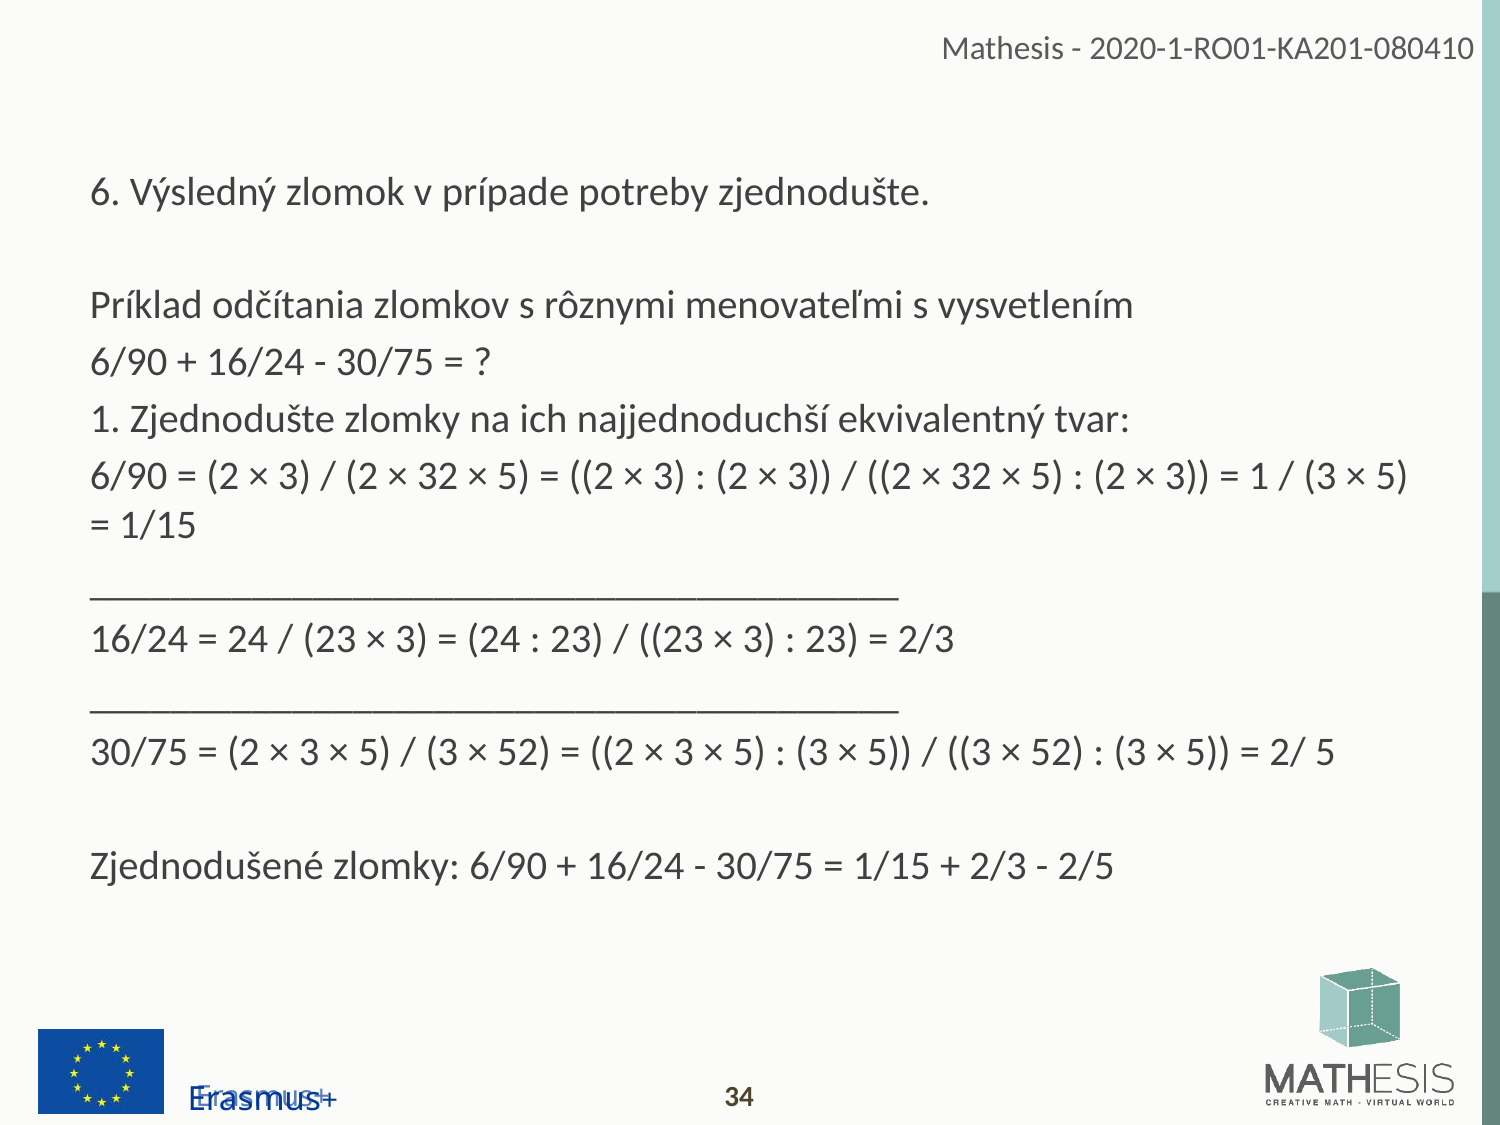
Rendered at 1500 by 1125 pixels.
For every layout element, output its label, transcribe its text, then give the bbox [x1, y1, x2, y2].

picture [38, 1029, 164, 1114]
list 6. Výsledný zlomok v prípade potreby zjednodušte. Príklad odčítania zlomkov s rôznymi menovateľmi s vysvetlením 6/90 + 16/24 - 30/75 = ? 1. Zjednodušte zlomky na ich najjednoduchší ekvivalentný tvar: 6/90 = (2 × 3) / (2 × 32 × 5) = ((2 × 3) : (2 × 3)) / ((2 × 32 × 5) : (2 × 3)) = 1 / (3 × 5) = 1/15 ________________________________________ 16/24 = 24 / (23 × 3) = (24 : 23) / ((23 × 3) : 23) = 2/3 ________________________________________ 30/75 = (2 × 3 × 5) / (3 × 52) = ((2 × 3 × 5) : (3 × 5)) / ((3 × 52) : (3 × 5)) = 2/ 5 Zjednodušené zlomky: 6/90 + 16/24 - 30/75 = 1/15 + 2/3 - 2/5 [75, 157, 1425, 900]
